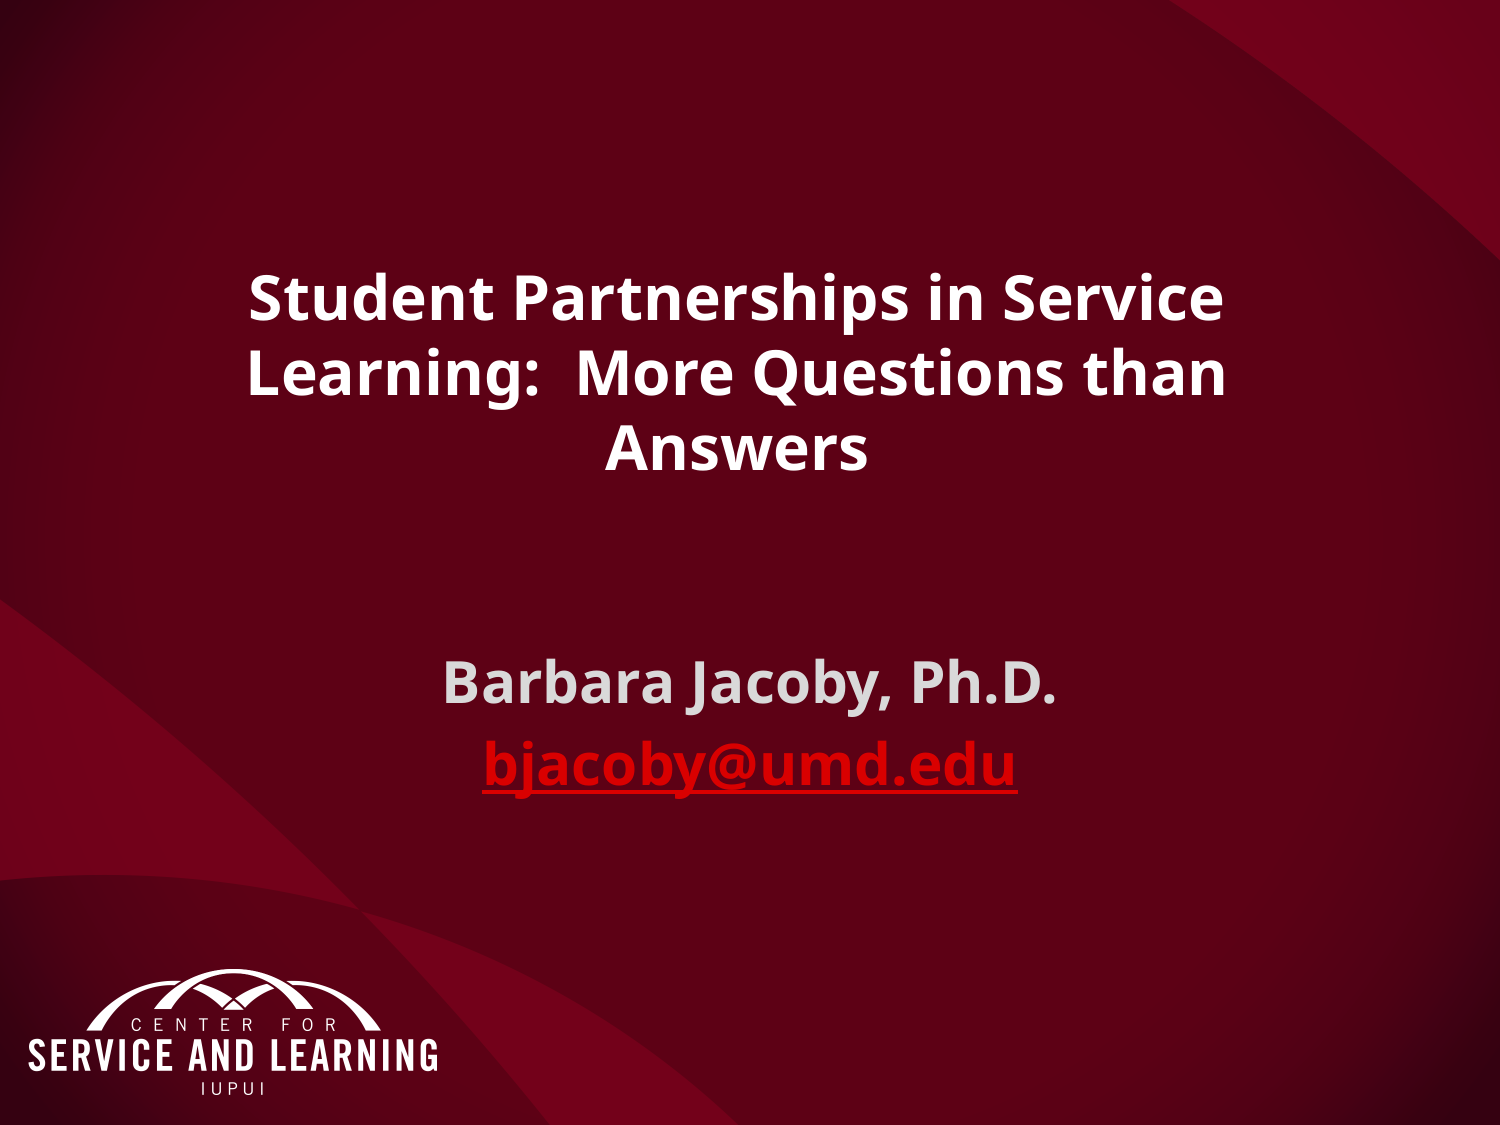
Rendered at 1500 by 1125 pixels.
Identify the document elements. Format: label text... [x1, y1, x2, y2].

picture [0, 0, 1500, 1125]
title Student Partnerships in Service Learning: More Questions than Answers [99, 249, 1375, 492]
subtitle Barbara Jacoby, Ph.D. bjacoby@umd.edu [225, 637, 1275, 925]
